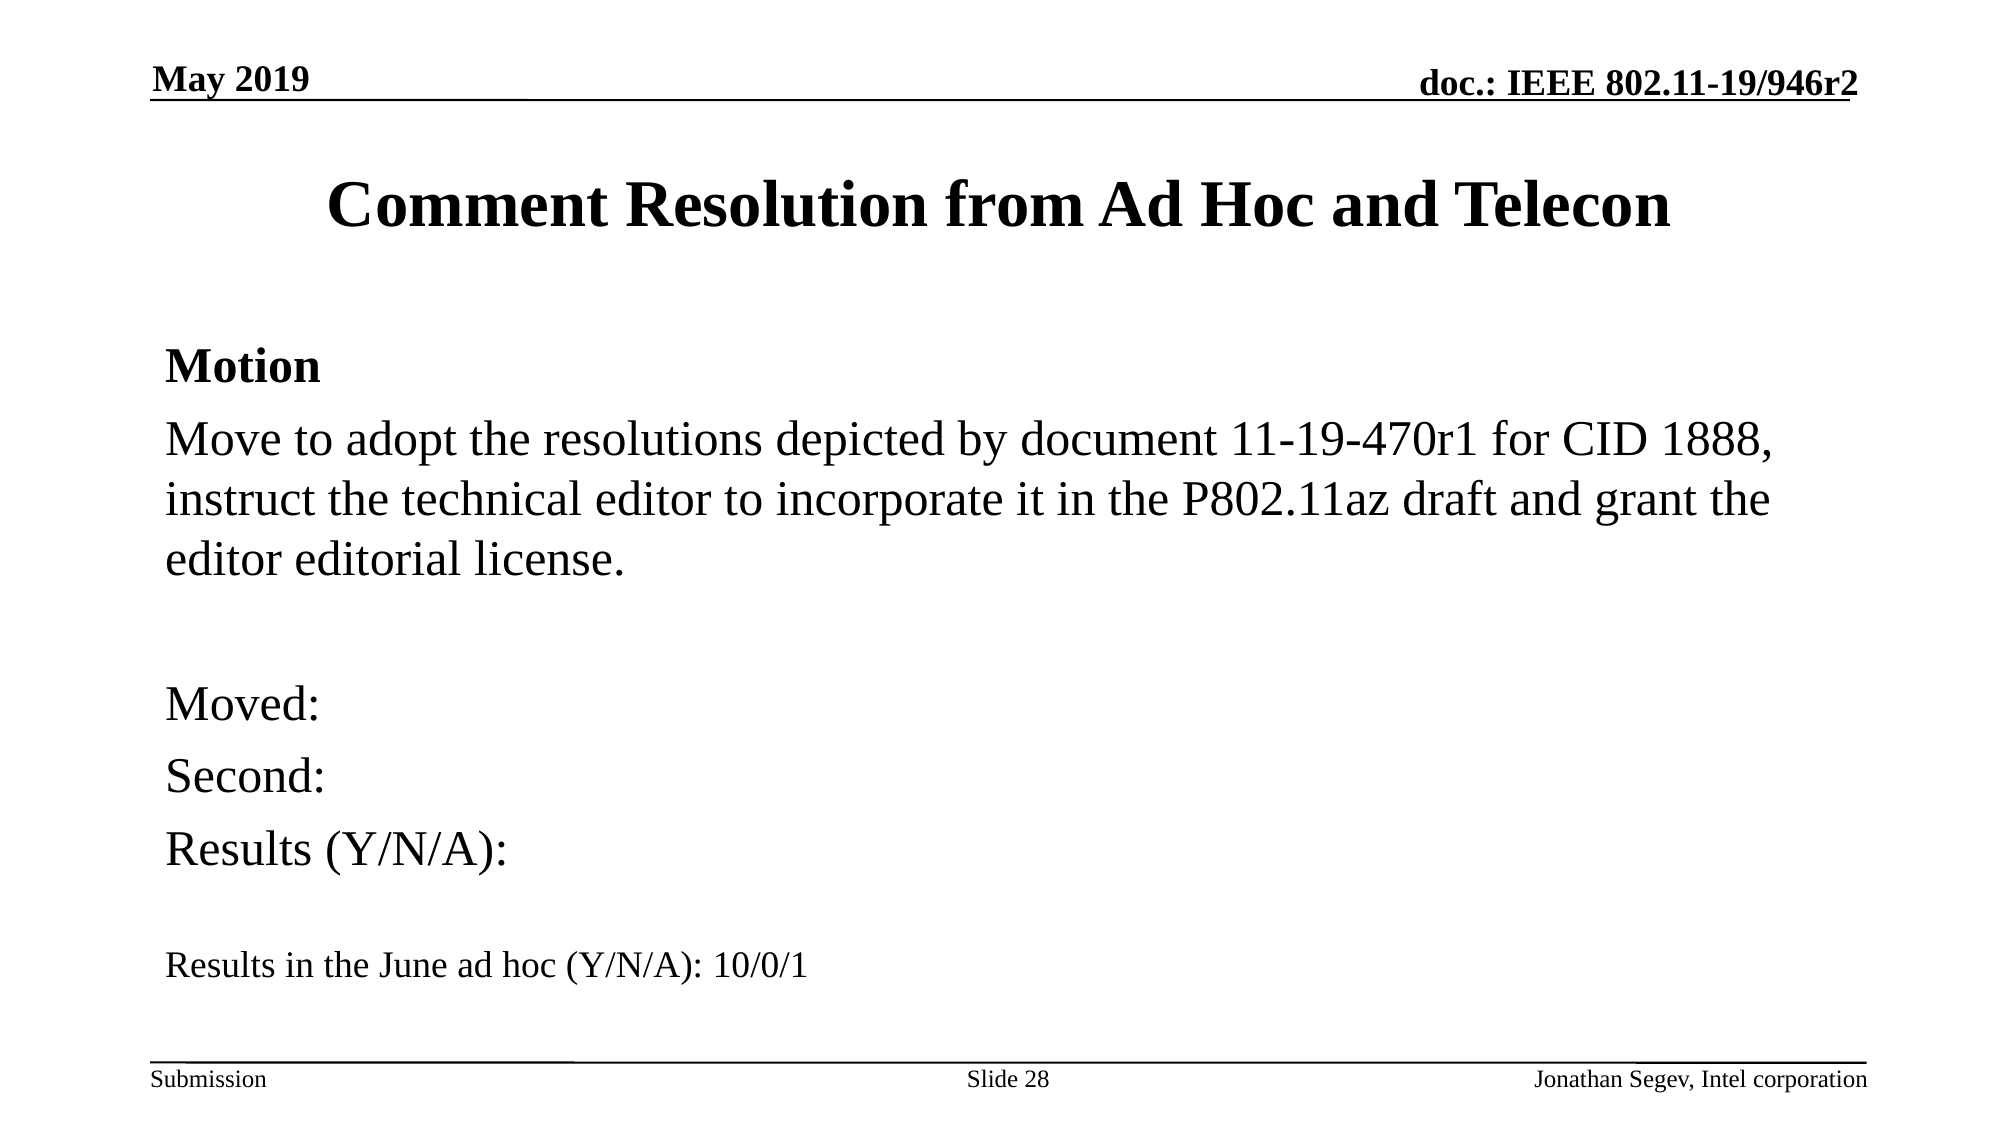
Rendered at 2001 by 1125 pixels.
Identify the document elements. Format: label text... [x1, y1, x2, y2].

slide_number Slide 28 [950, 1061, 1067, 1123]
title Comment Resolution from Ad Hoc and Telecon [149, 112, 1850, 288]
list Motion Move to adopt the resolutions depicted by document 11-19-470r1 for CID 1888, instruct the technical editor to incorporate it in the P802.11az draft and grant the editor editorial license. Moved: Second: Results (Y/N/A): Results in the June ad hoc (Y/N/A): 10/0/1 [149, 324, 1850, 1000]
footer Jonathan Segev, Intel corporation [1171, 1061, 1869, 1093]
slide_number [152, 54, 563, 100]
